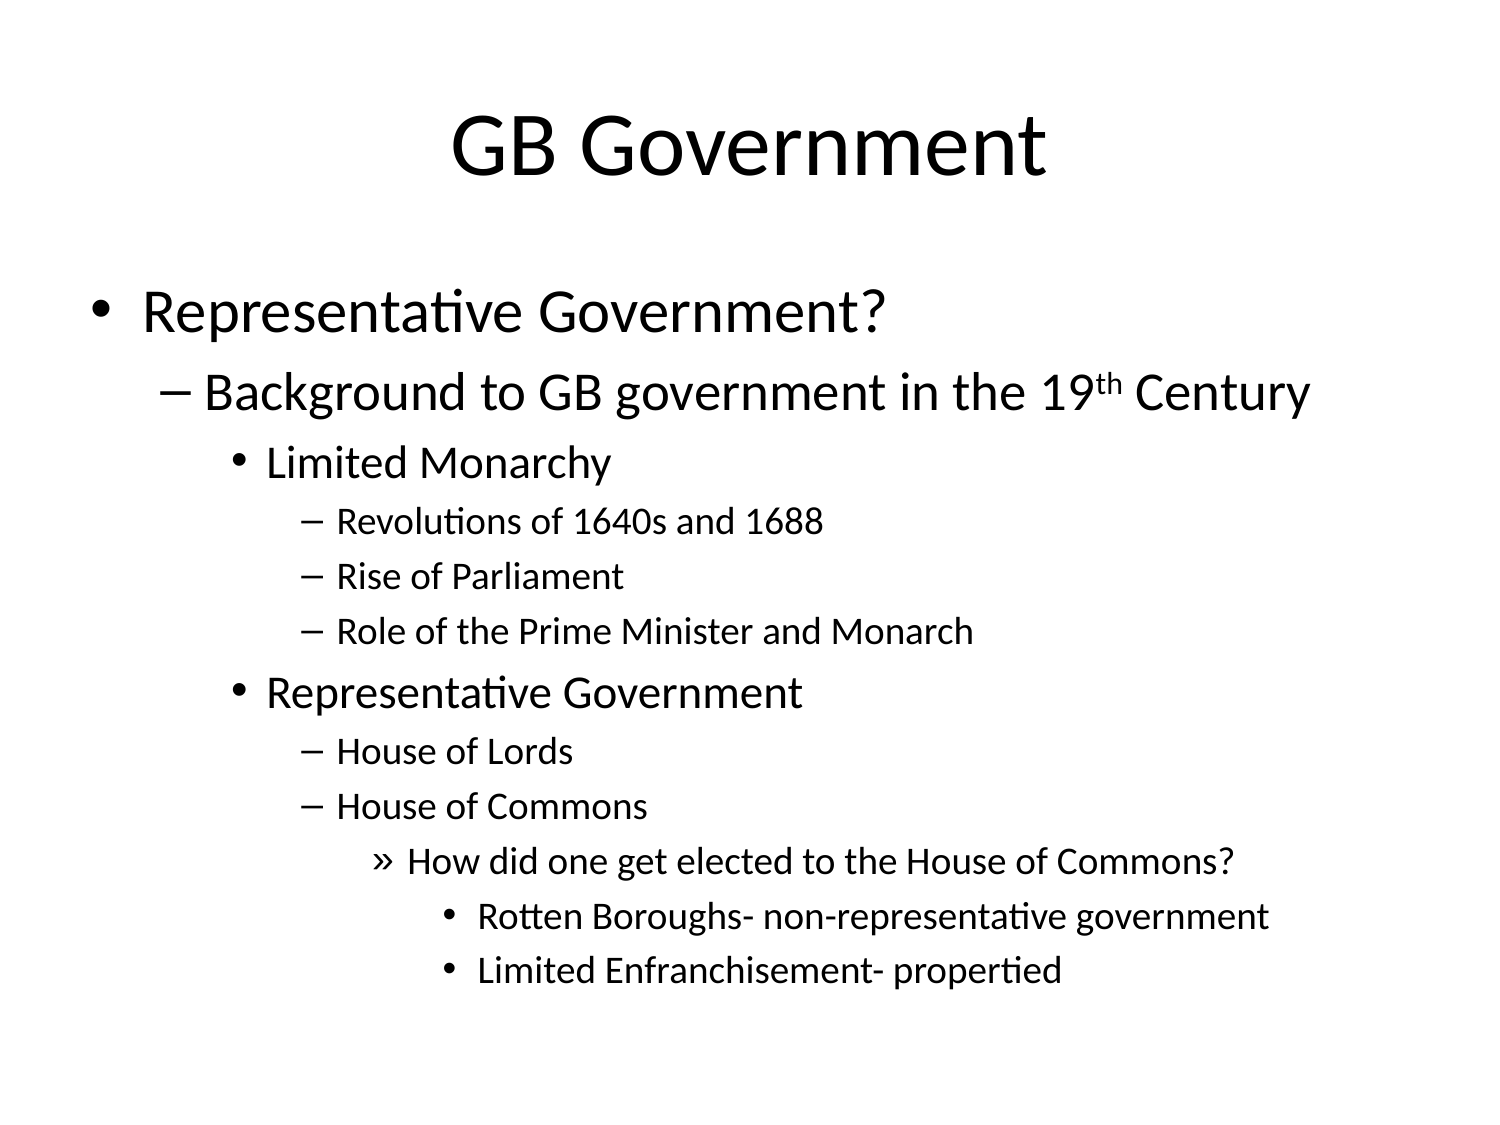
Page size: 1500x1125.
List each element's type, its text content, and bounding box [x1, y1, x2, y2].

list Representative Government? Background to GB government in the 19th Century Limited Monarchy Revolutions of 1640s and 1688 Rise of Parliament Role of the Prime Minister and Monarch Representative Government House of Lords House of Commons How did one get elected to the House of Commons? Rotten Boroughs- non-representative government Limited Enfranchisement- propertied [75, 262, 1425, 1005]
title GB Government [75, 45, 1425, 233]
